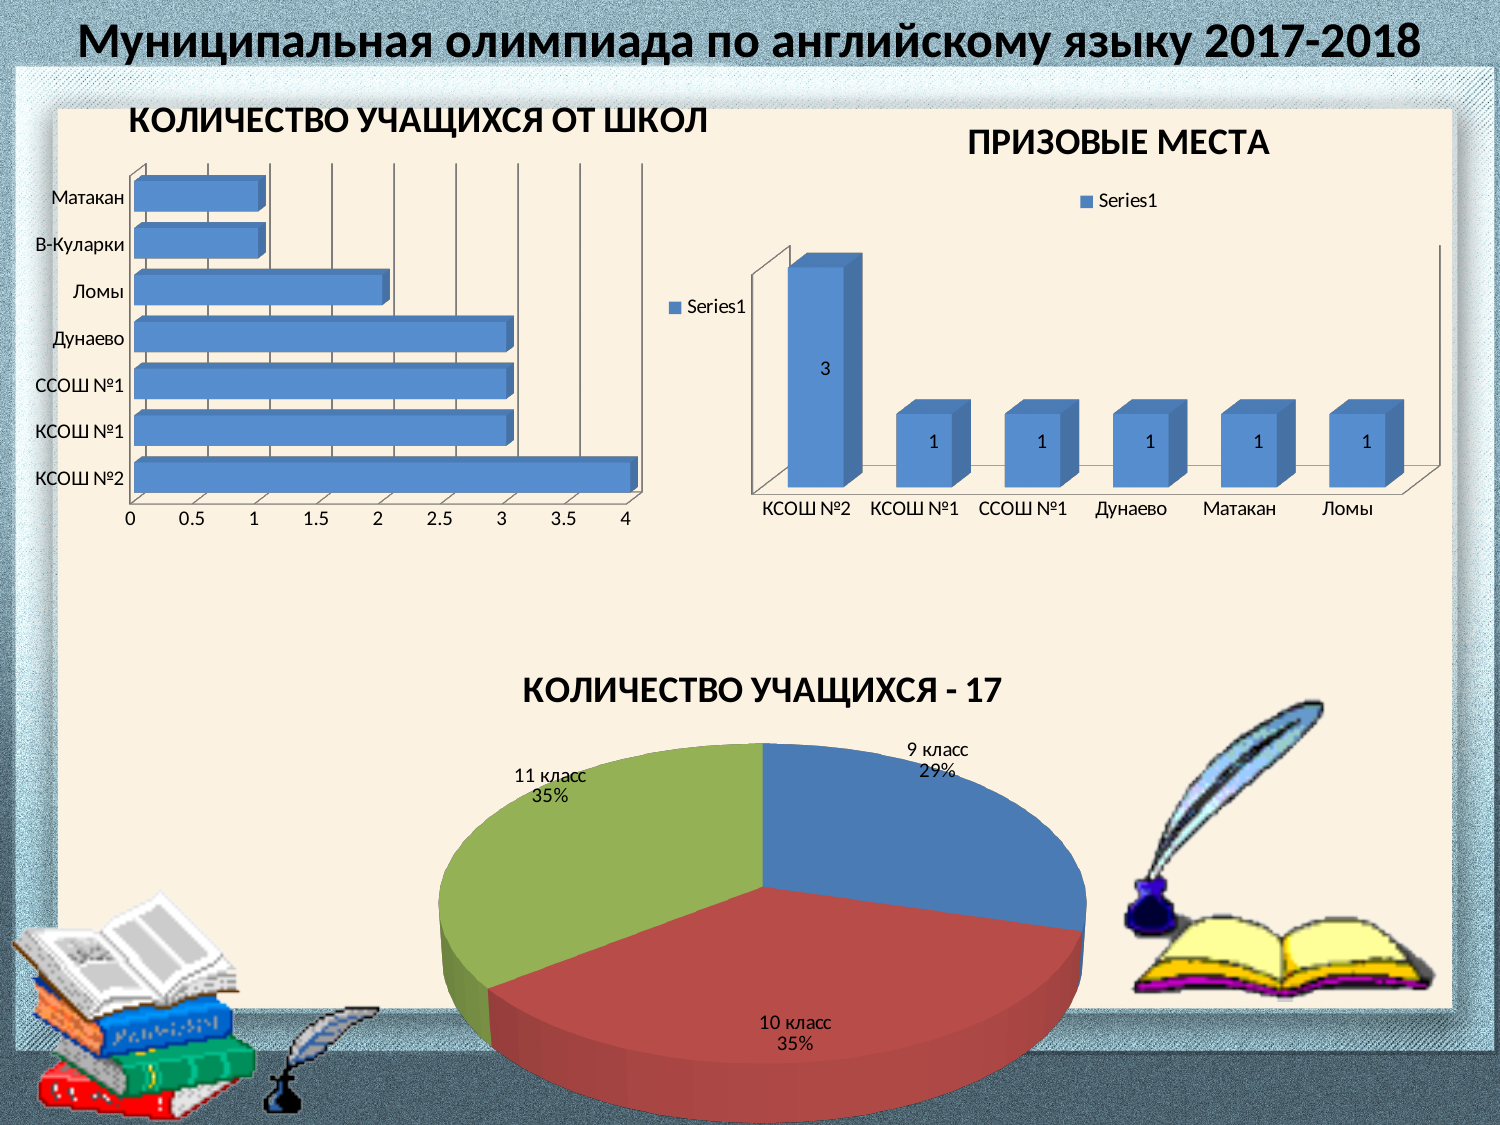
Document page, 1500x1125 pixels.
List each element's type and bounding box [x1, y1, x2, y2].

chart [387, 644, 1138, 1125]
chart [15, 76, 1495, 562]
picture [0, 0, 1500, 1125]
